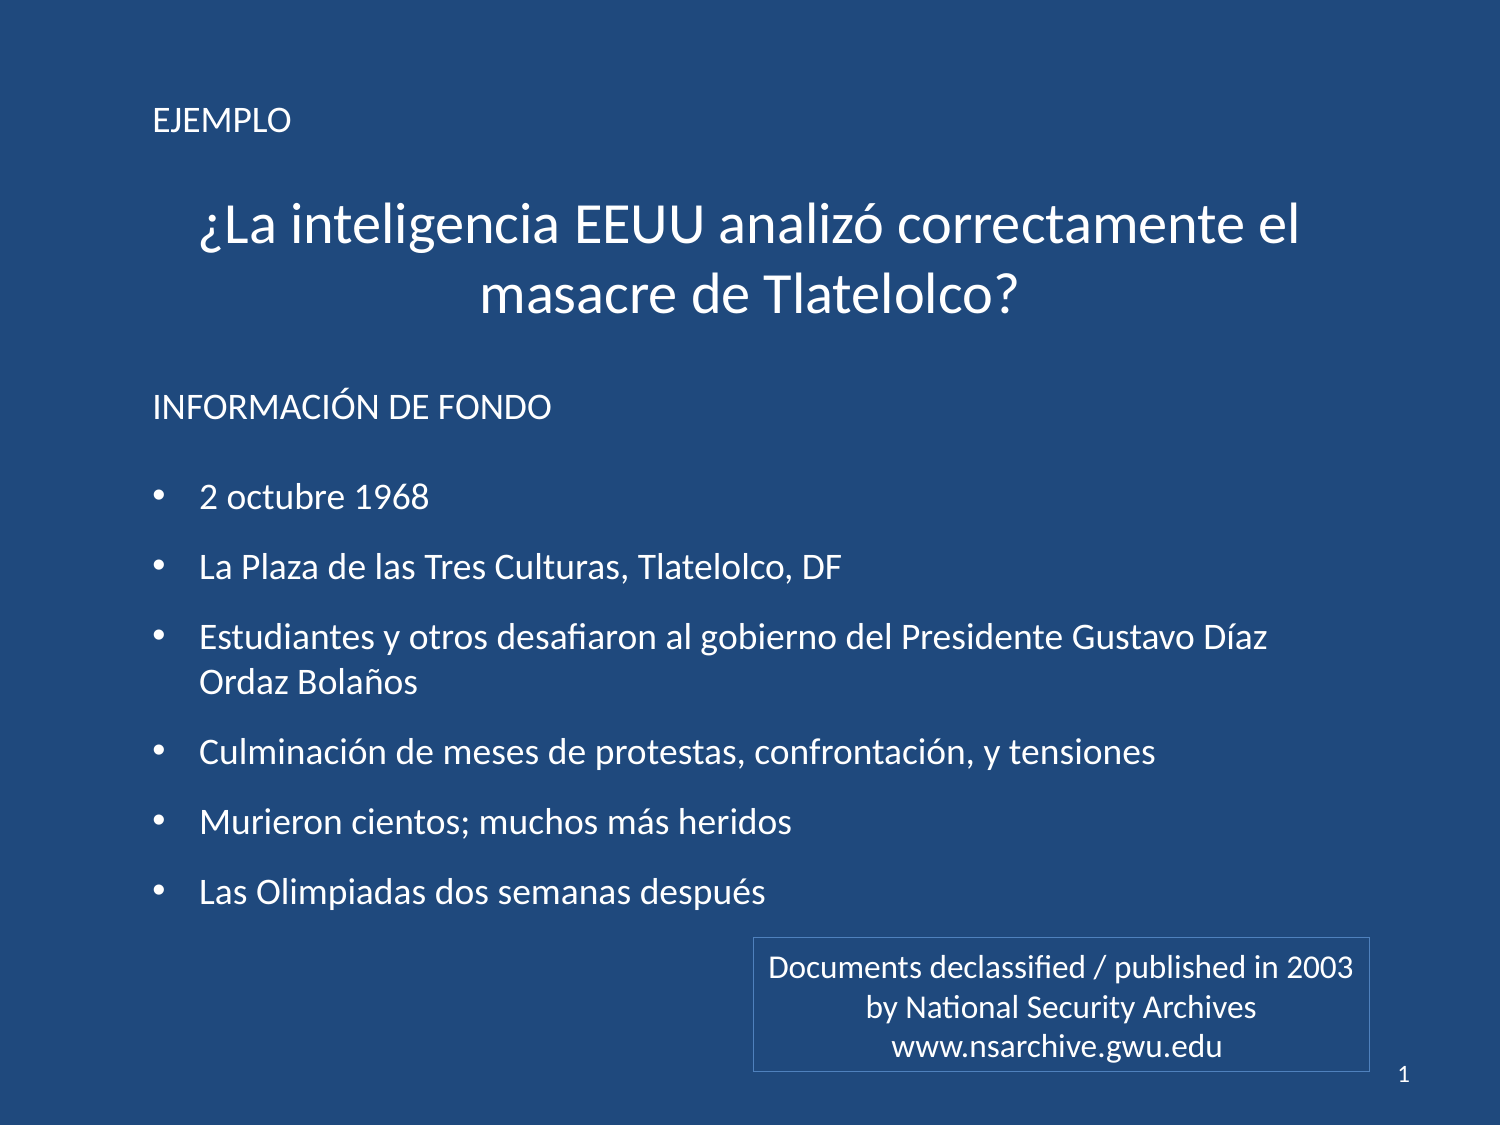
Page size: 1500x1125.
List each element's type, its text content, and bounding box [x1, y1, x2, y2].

text_box Documents declassified / published in 2003 by National Security Archives www.nsarchive.gwu.edu [753, 937, 1370, 1072]
text_box INFORMACIÓN DE FONDO 2 octubre 1968 La Plaza de las Tres Culturas, Tlatelolco, DF Estudiantes y otros desafiaron al gobierno del Presidente Gustavo Díaz Ordaz Bolaños Culminación de meses de protestas, confrontación, y tensiones Murieron cientos; muchos más heridos Las Olimpiadas dos semanas después [137, 374, 1363, 1035]
slide_number 1 [1074, 1042, 1425, 1103]
text_box EJEMPLO ¿La inteligencia EEUU analizó correctamente el masacre de Tlatelolco? [137, 87, 1363, 333]
